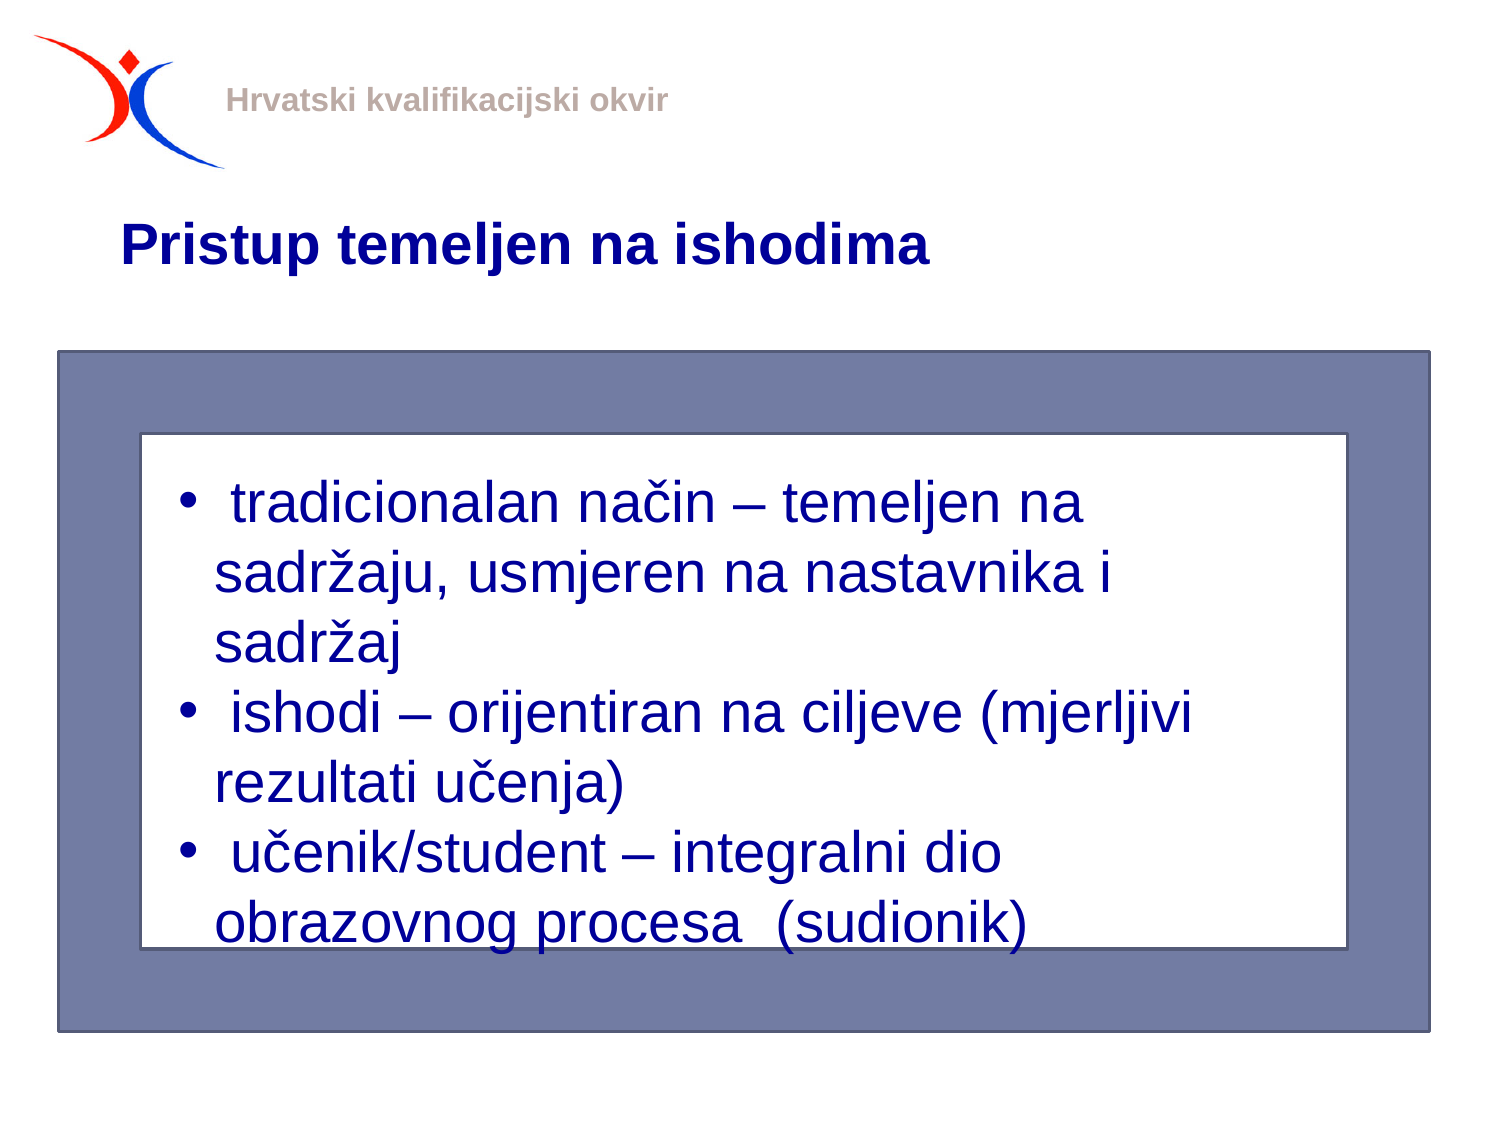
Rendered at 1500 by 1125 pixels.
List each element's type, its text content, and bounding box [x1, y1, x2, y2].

text_box Hrvatski kvalifikacijski okvir [235, 70, 832, 125]
picture [29, 30, 229, 172]
text_box [57, 350, 1431, 1033]
text_box tradicionalan način – temeljen na sadržaju, usmjeren na nastavnika i sadržaj ishodi – orijentiran na ciljeve (mjerljivi rezultati učenja) učenik/student – integralni dio obrazovnog procesa (sudionik) [164, 457, 1313, 962]
text_box Pristup temeljen na ishodima [105, 199, 1407, 284]
